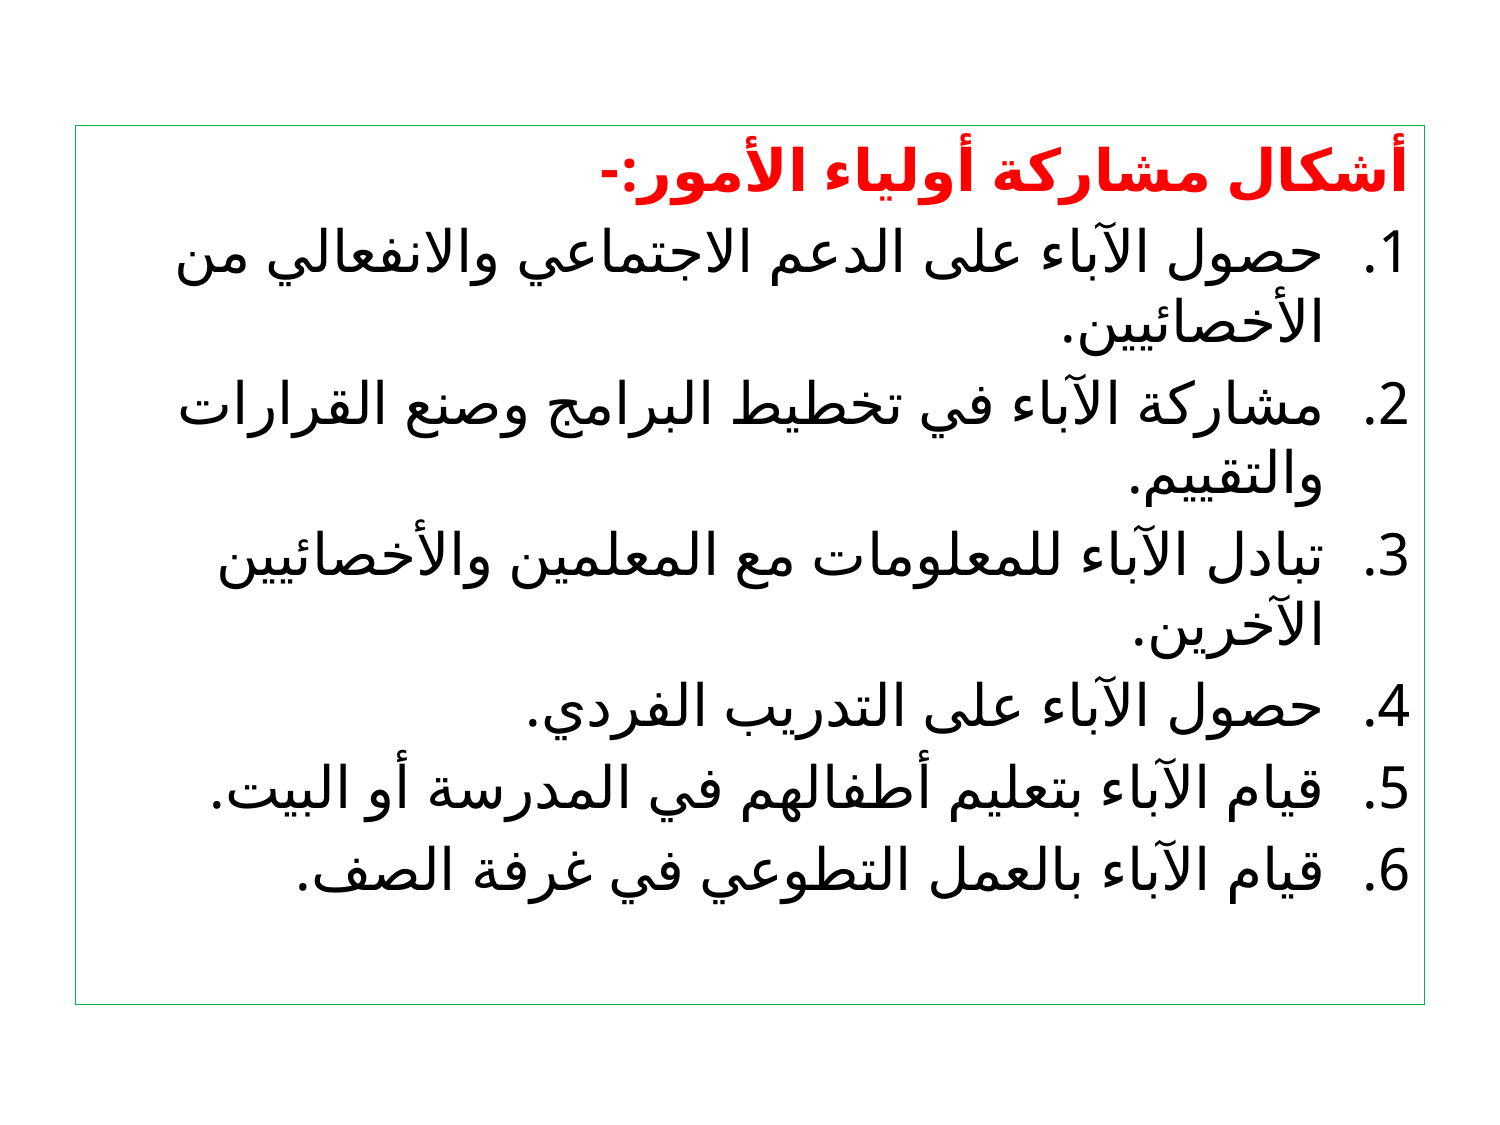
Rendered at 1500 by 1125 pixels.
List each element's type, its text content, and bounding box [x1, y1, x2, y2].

list أشكال مشاركة أولياء الأمور:- حصول الآباء على الدعم الاجتماعي والانفعالي من الأخصائيين. مشاركة الآباء في تخطيط البرامج وصنع القرارات والتقييم. تبادل الآباء للمعلومات مع المعلمين والأخصائيين الآخرين. حصول الآباء على التدريب الفردي. قيام الآباء بتعليم أطفالهم في المدرسة أو البيت. قيام الآباء بالعمل التطوعي في غرفة الصف. [75, 125, 1425, 1005]
